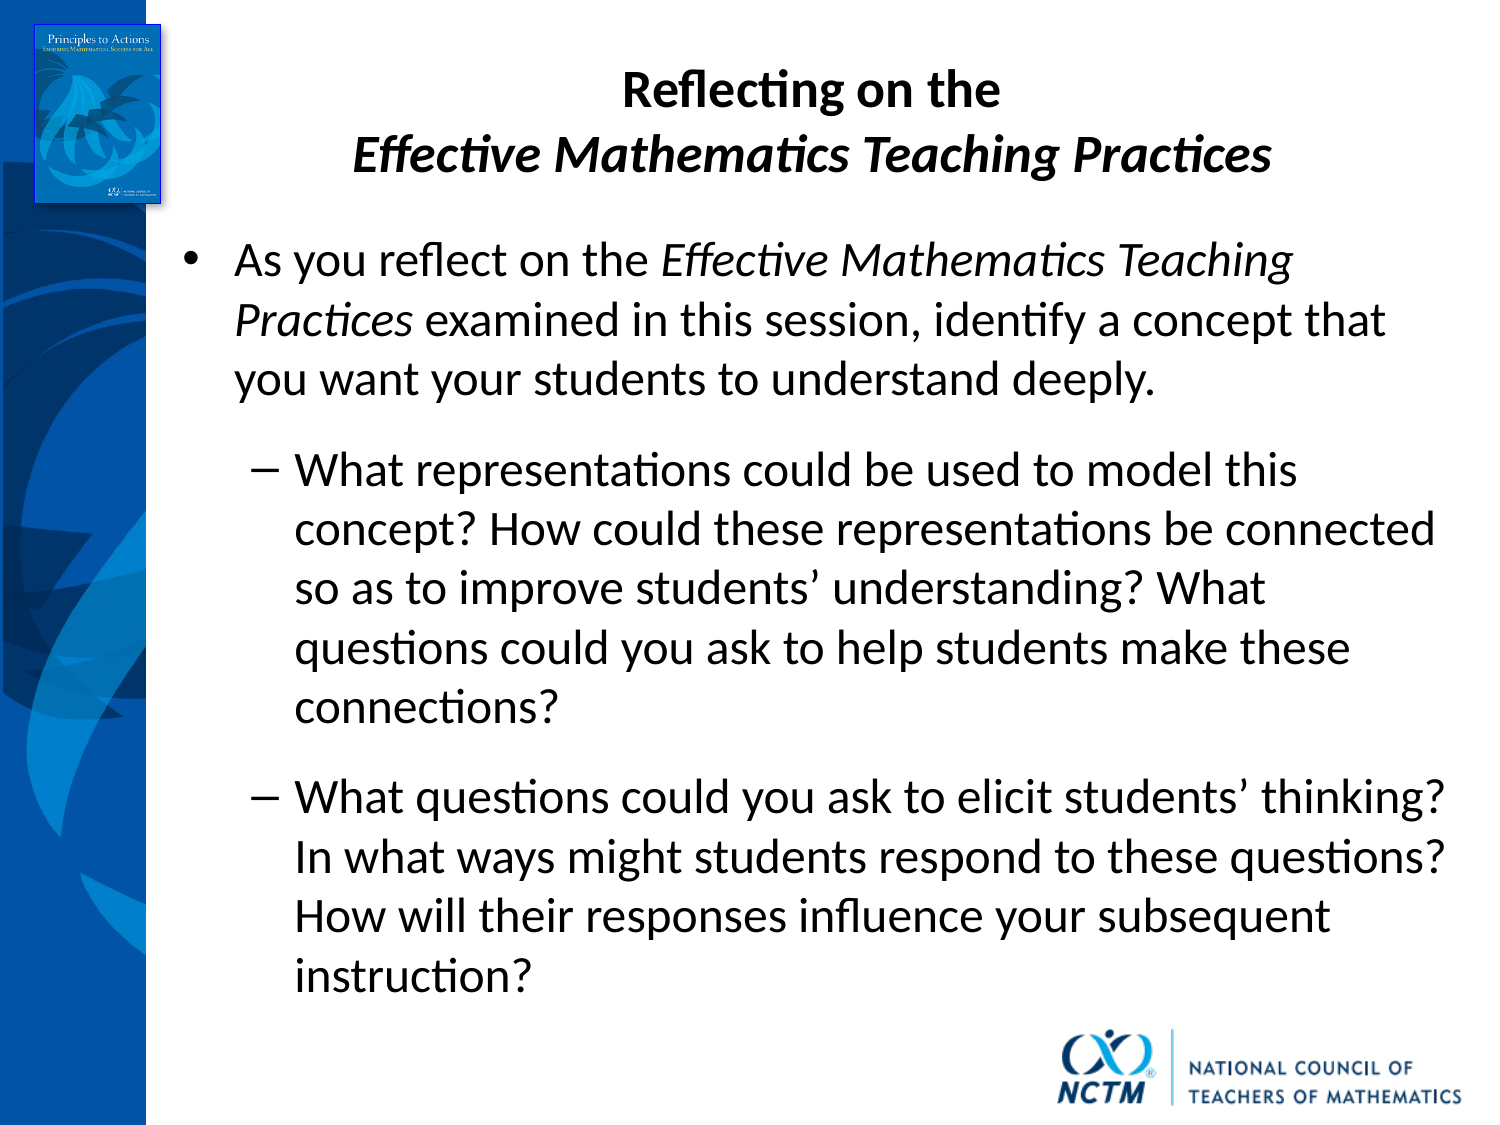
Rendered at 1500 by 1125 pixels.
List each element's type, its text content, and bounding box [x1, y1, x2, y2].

picture [0, 0, 146, 1125]
picture [35, 25, 160, 203]
title Reflecting on the Effective Mathematics Teaching Practices [167, 45, 1470, 192]
list As you reflect on the Effective Mathematics Teaching Practices examined in this session, identify a concept that you want your students to understand deeply. What representations could be used to model this concept? How could these representations be connected so as to improve students’ understanding? What questions could you ask to help students make these connections? What questions could you ask to elicit students’ thinking? In what ways might students respond to these questions? How will their responses influence your subsequent instruction? [167, 219, 1470, 1017]
